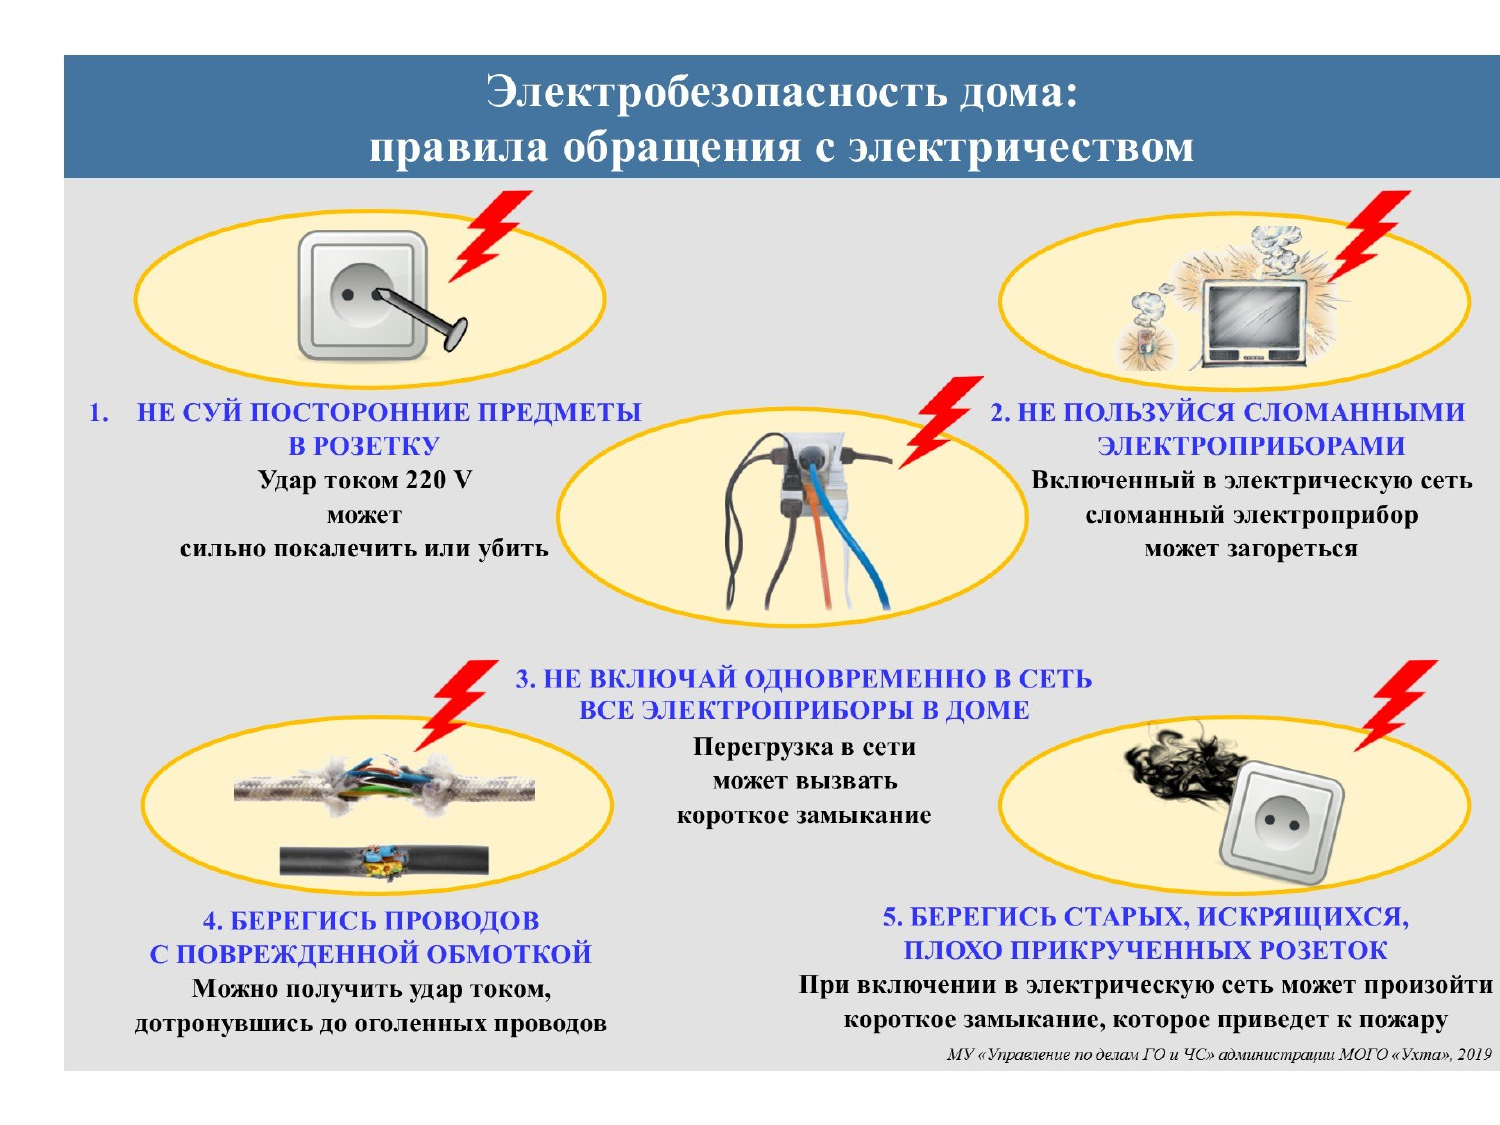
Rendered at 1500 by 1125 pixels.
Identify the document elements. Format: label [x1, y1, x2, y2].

picture [62, 54, 1500, 1071]
